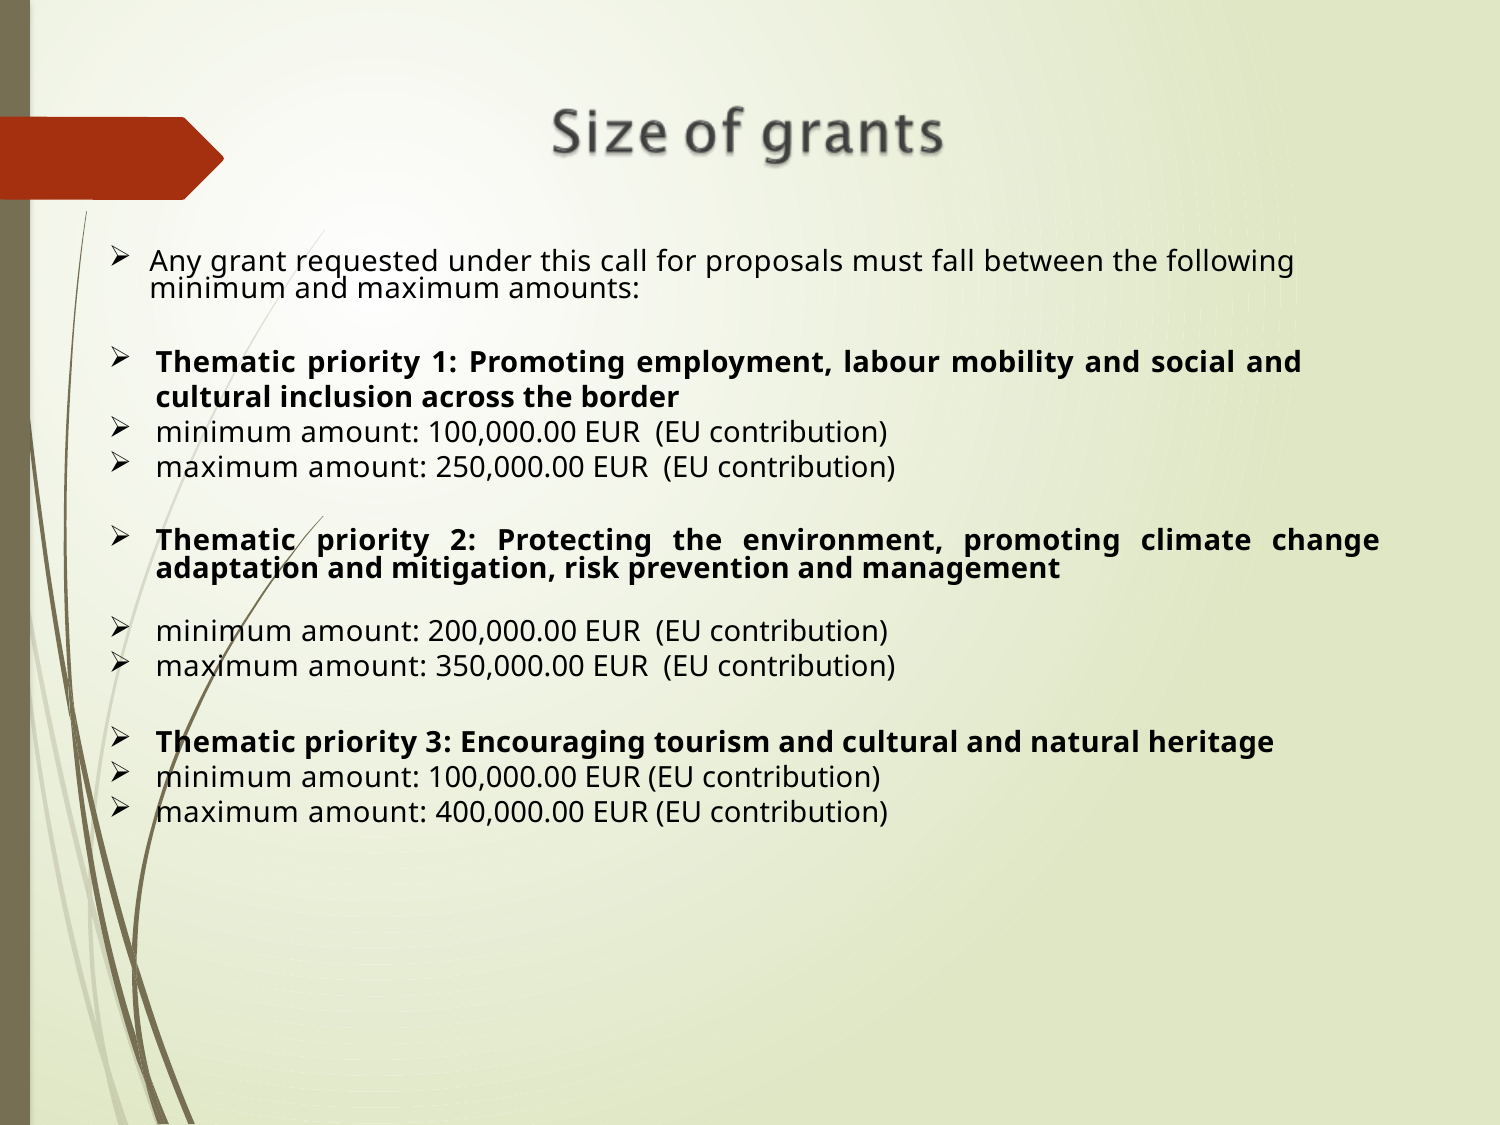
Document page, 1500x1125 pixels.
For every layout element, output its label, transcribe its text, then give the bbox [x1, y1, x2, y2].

text_box Any grant requested under this call for proposals must fall between the following minimum and maximum amounts: Thematic priority 1: Promoting employment, labour mobility and social and cultural inclusion across the border minimum amount: 100,000.00 EUR (EU contribution) maximum amount: 250,000.00 EUR (EU contribution) Thematic priority 2: Protecting the environment, promoting climate change adaptation and mitigation, risk prevention and management minimum amount: 200,000.00 EUR (EU contribution) maximum amount: 350,000.00 EUR (EU contribution) Thematic priority 3: Encouraging tourism and cultural and natural heritage minimum amount: 100,000.00 EUR (EU contribution) maximum amount: 400,000.00 EUR (EU contribution) [106, 248, 1383, 828]
text_box [510, 81, 1008, 183]
